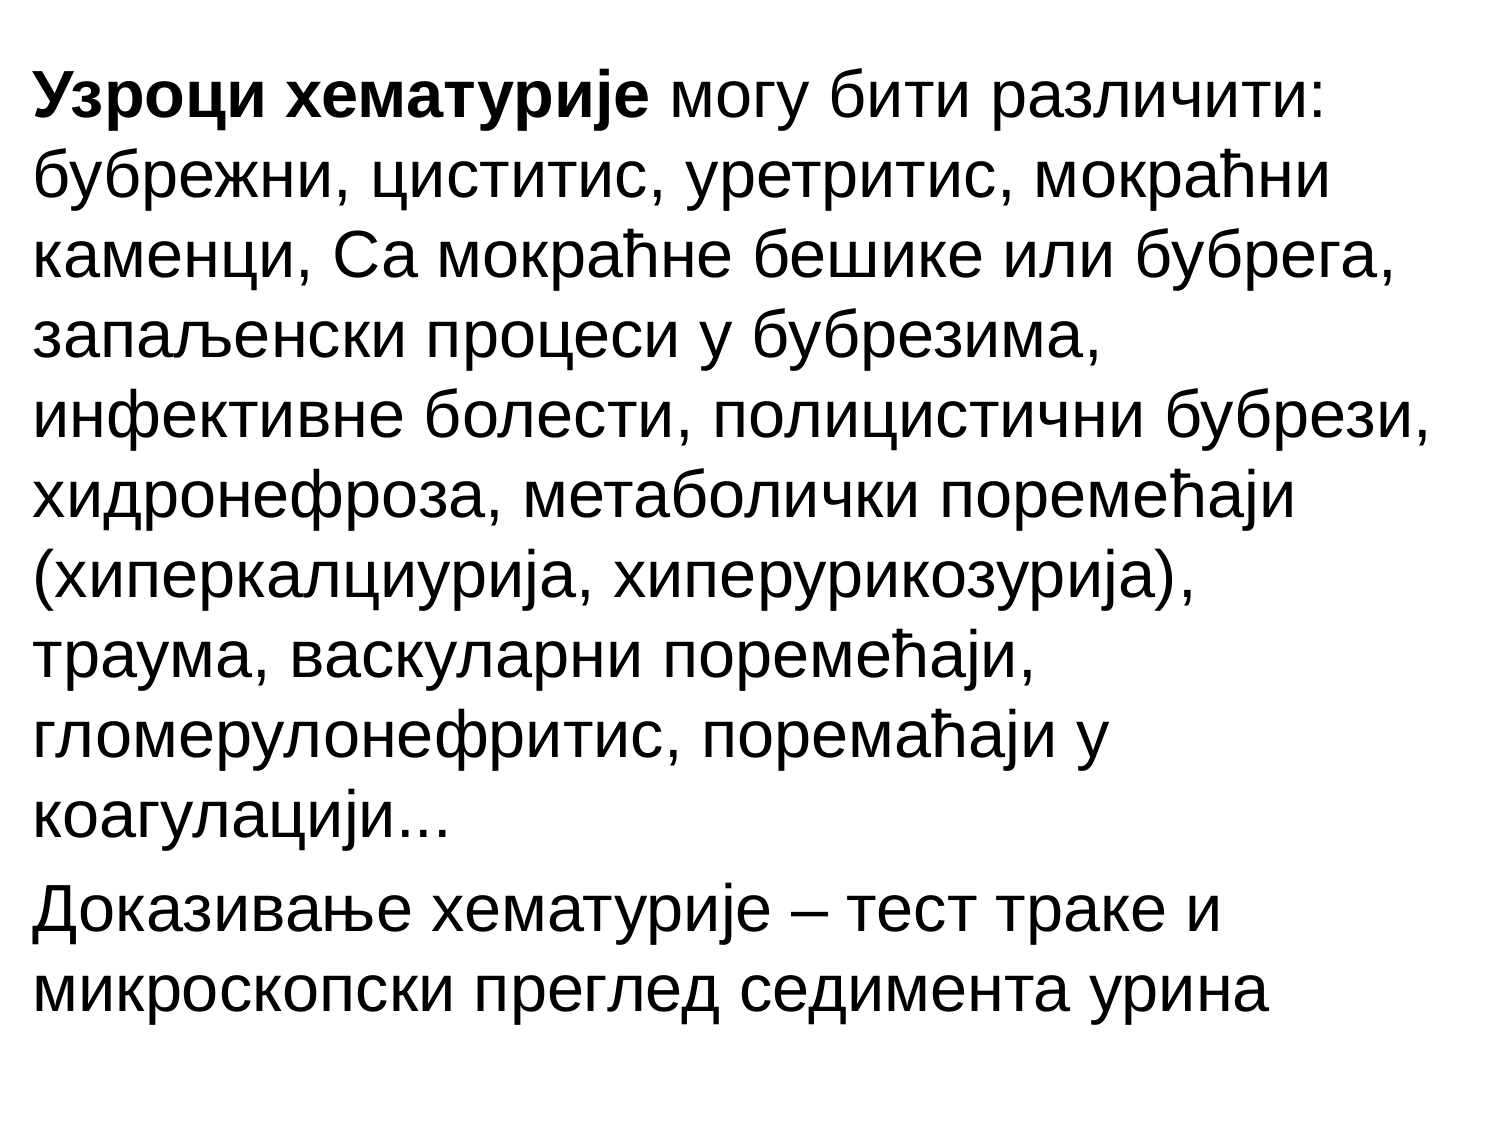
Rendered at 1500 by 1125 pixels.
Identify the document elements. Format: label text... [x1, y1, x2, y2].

list Узроци хематурије могу бити различити: бубрежни, циститис, уретритис, мокраћни каменци, Са мокраћне бешике или бубрега, запаљенски процеси у бубрезима, инфективне болести, полицистични бубрези, хидронефроза, метаболички поремећаји (хиперкалциурија, хиперурикозурија), траума, васкуларни поремећаји, гломерулонефритис, поремаћаји у коагулацији... Доказивање хематурије – тест траке и микроскопски преглед седимента урина [17, 42, 1459, 1106]
